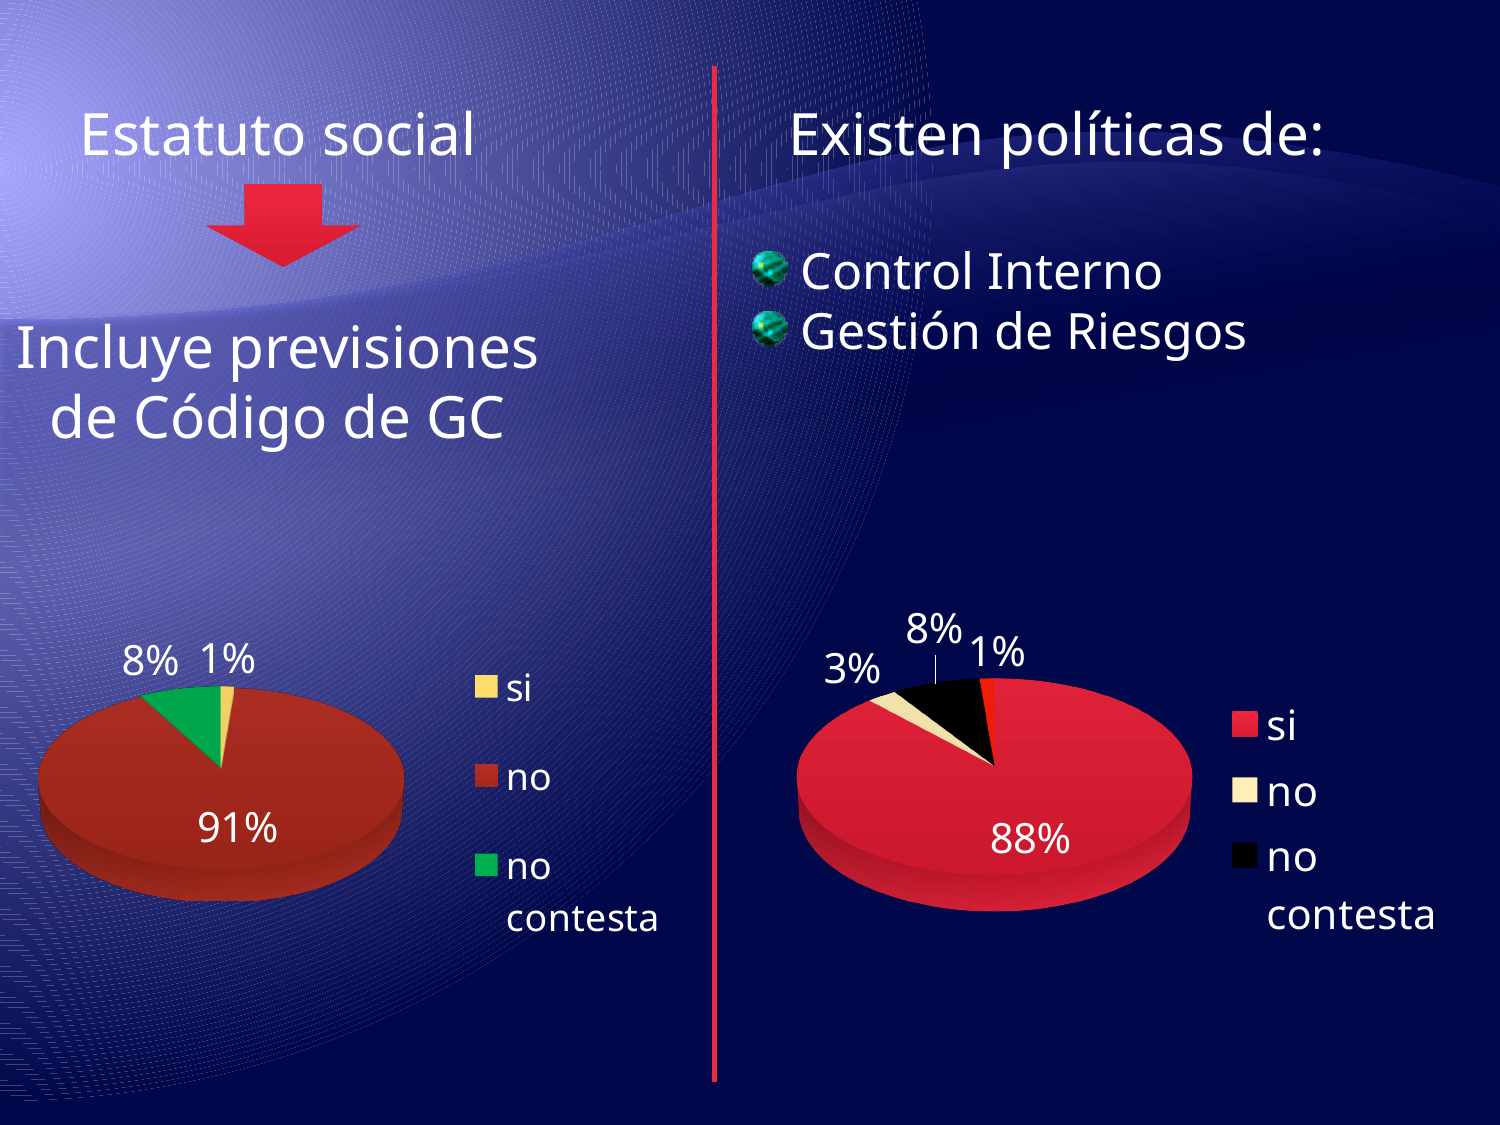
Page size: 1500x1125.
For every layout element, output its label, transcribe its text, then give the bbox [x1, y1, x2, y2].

text_box Control Interno Gestión de Riesgos [738, 231, 1412, 367]
picture [752, 311, 788, 347]
picture [752, 251, 788, 287]
chart [737, 538, 1459, 1071]
text_box Estatuto social [64, 90, 550, 175]
text_box Existen políticas de: [773, 90, 1412, 175]
text_box Incluye previsiones de Código de GC [0, 302, 556, 458]
text_box [206, 184, 361, 268]
chart [17, 444, 692, 1036]
